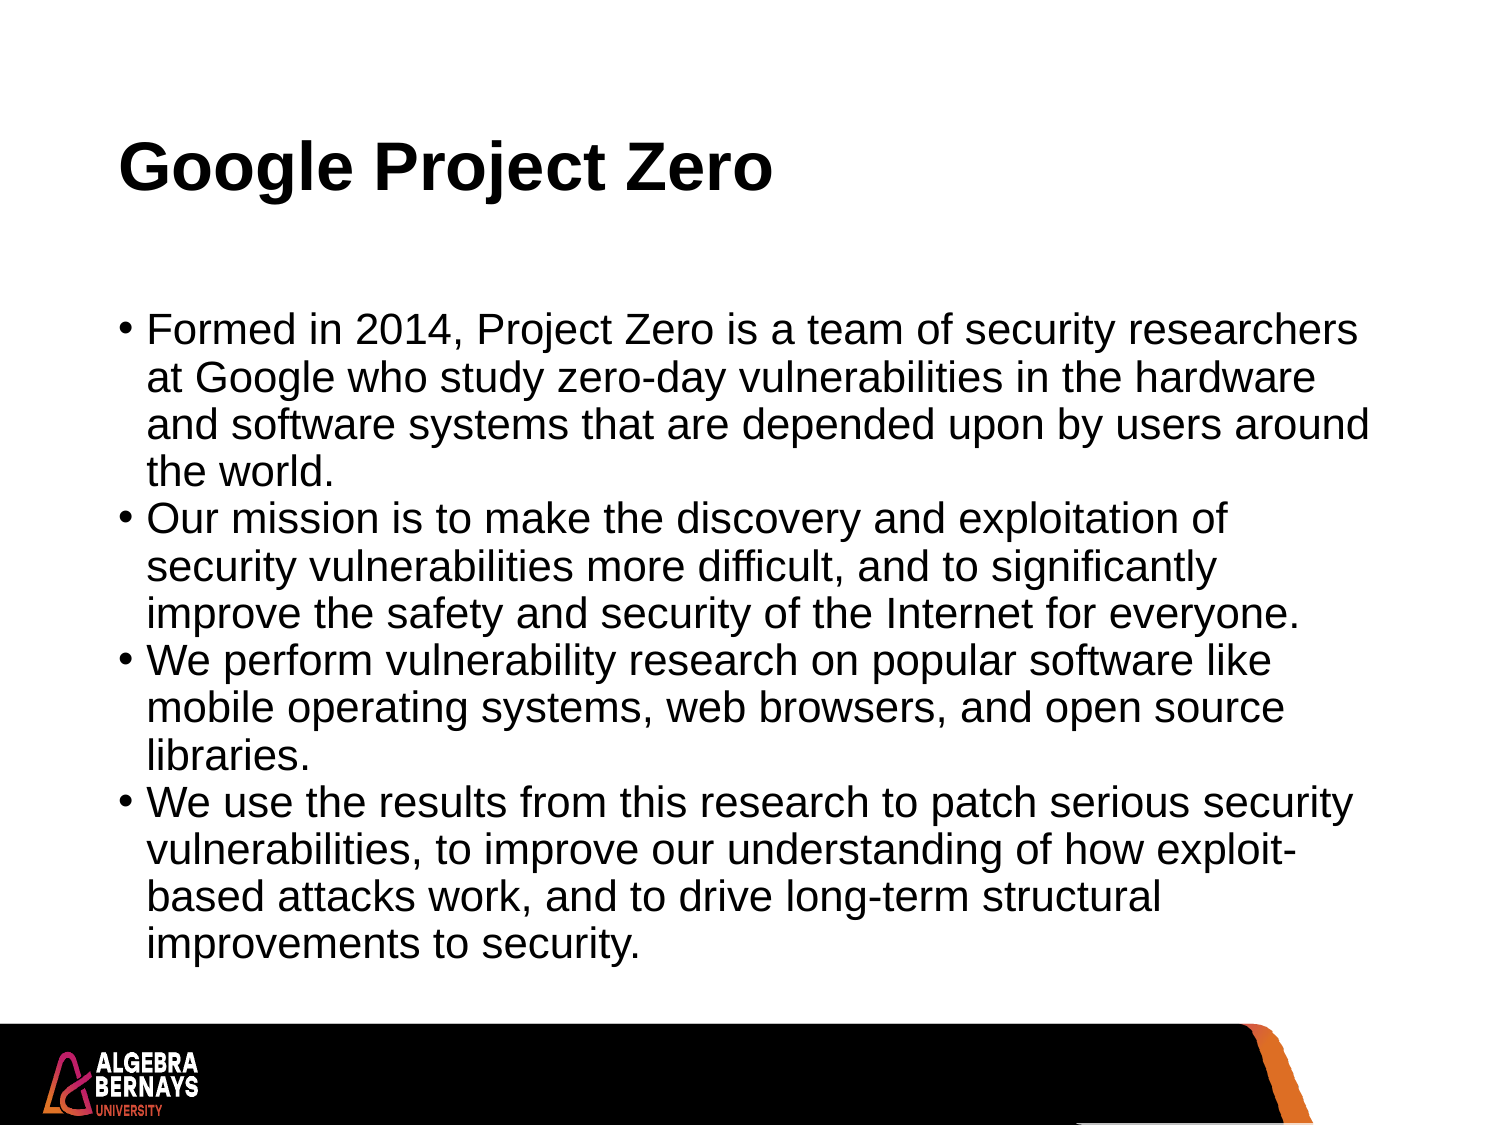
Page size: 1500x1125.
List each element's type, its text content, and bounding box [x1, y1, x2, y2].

list Formed in 2014, Project Zero is a team of security researchers at Google who study zero-day vulnerabilities in the hardware and software systems that are depended upon by users around the world. Our mission is to make the discovery and exploitation of security vulnerabilities more difficult, and to significantly improve the safety and security of the Internet for everyone. We perform vulnerability research on popular software like mobile operating systems, web browsers, and open source libraries. We use the results from this research to patch serious security vulnerabilities, to improve our understanding of how exploit-based attacks work, and to drive long-term structural improvements to security. [103, 299, 1397, 1014]
picture [0, 1023, 1468, 1125]
title Google Project Zero [103, 59, 1397, 278]
